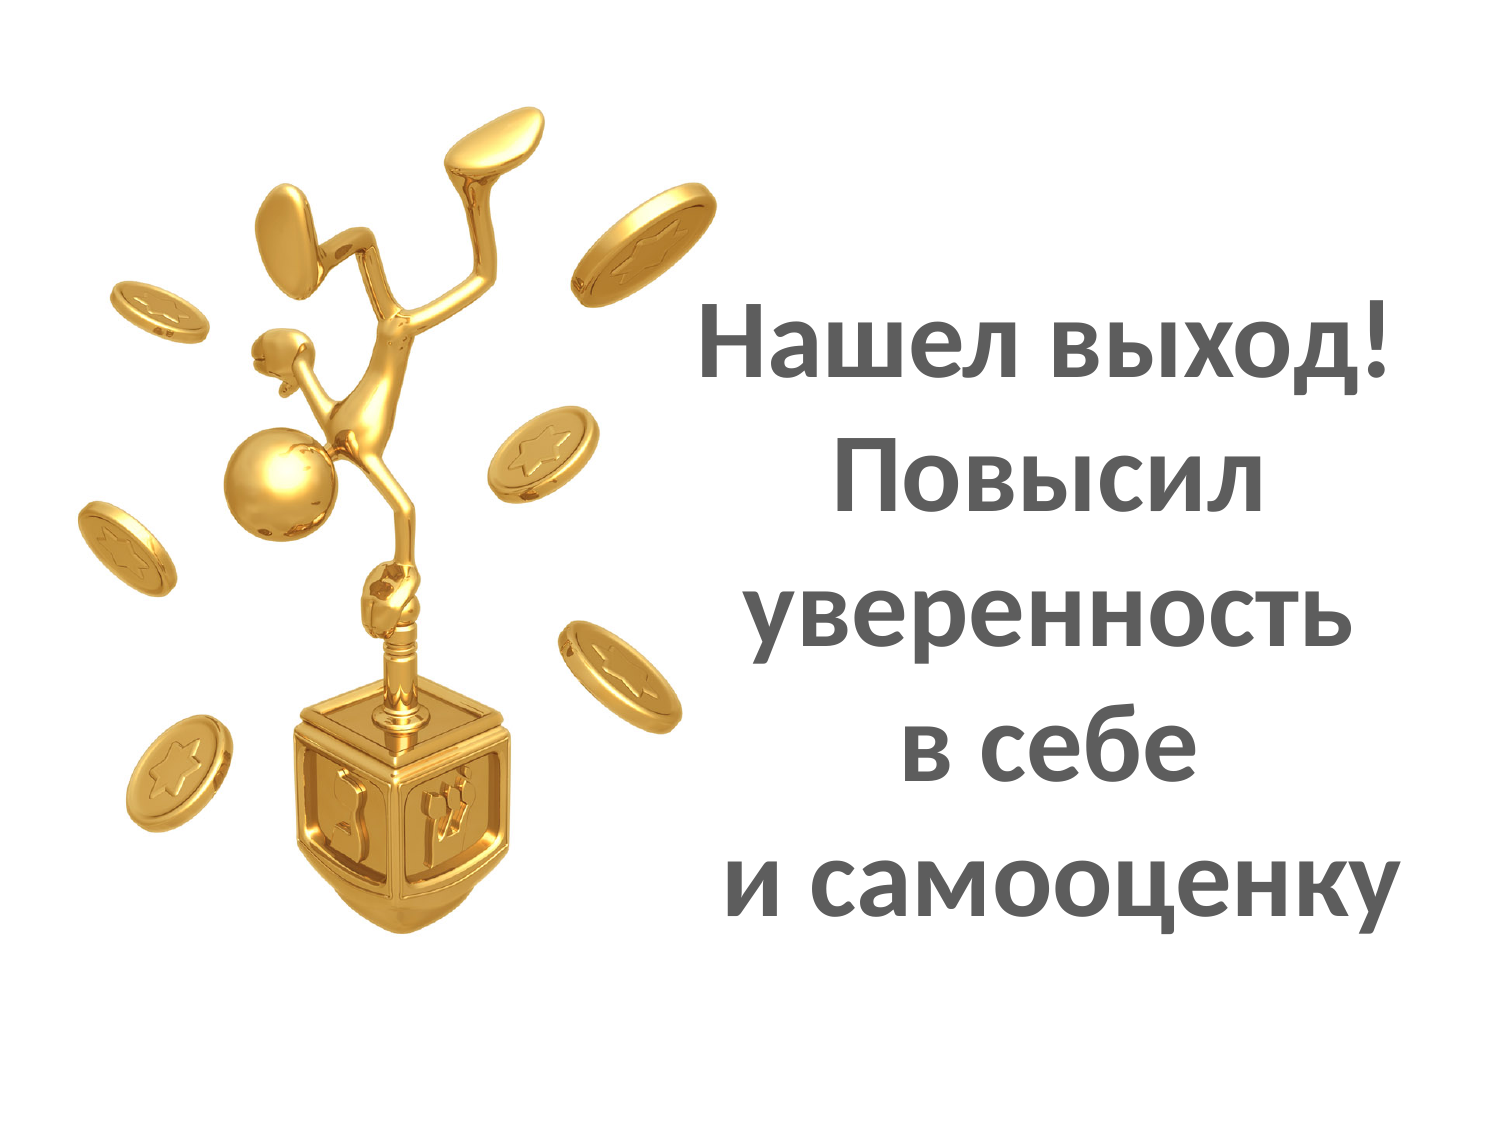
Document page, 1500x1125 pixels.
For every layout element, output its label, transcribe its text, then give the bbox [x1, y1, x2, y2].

text_box Повысил уверенность в себе и самооценку [748, 391, 1418, 947]
text_box Нашел выход! [748, 257, 1414, 408]
picture [64, 54, 744, 986]
